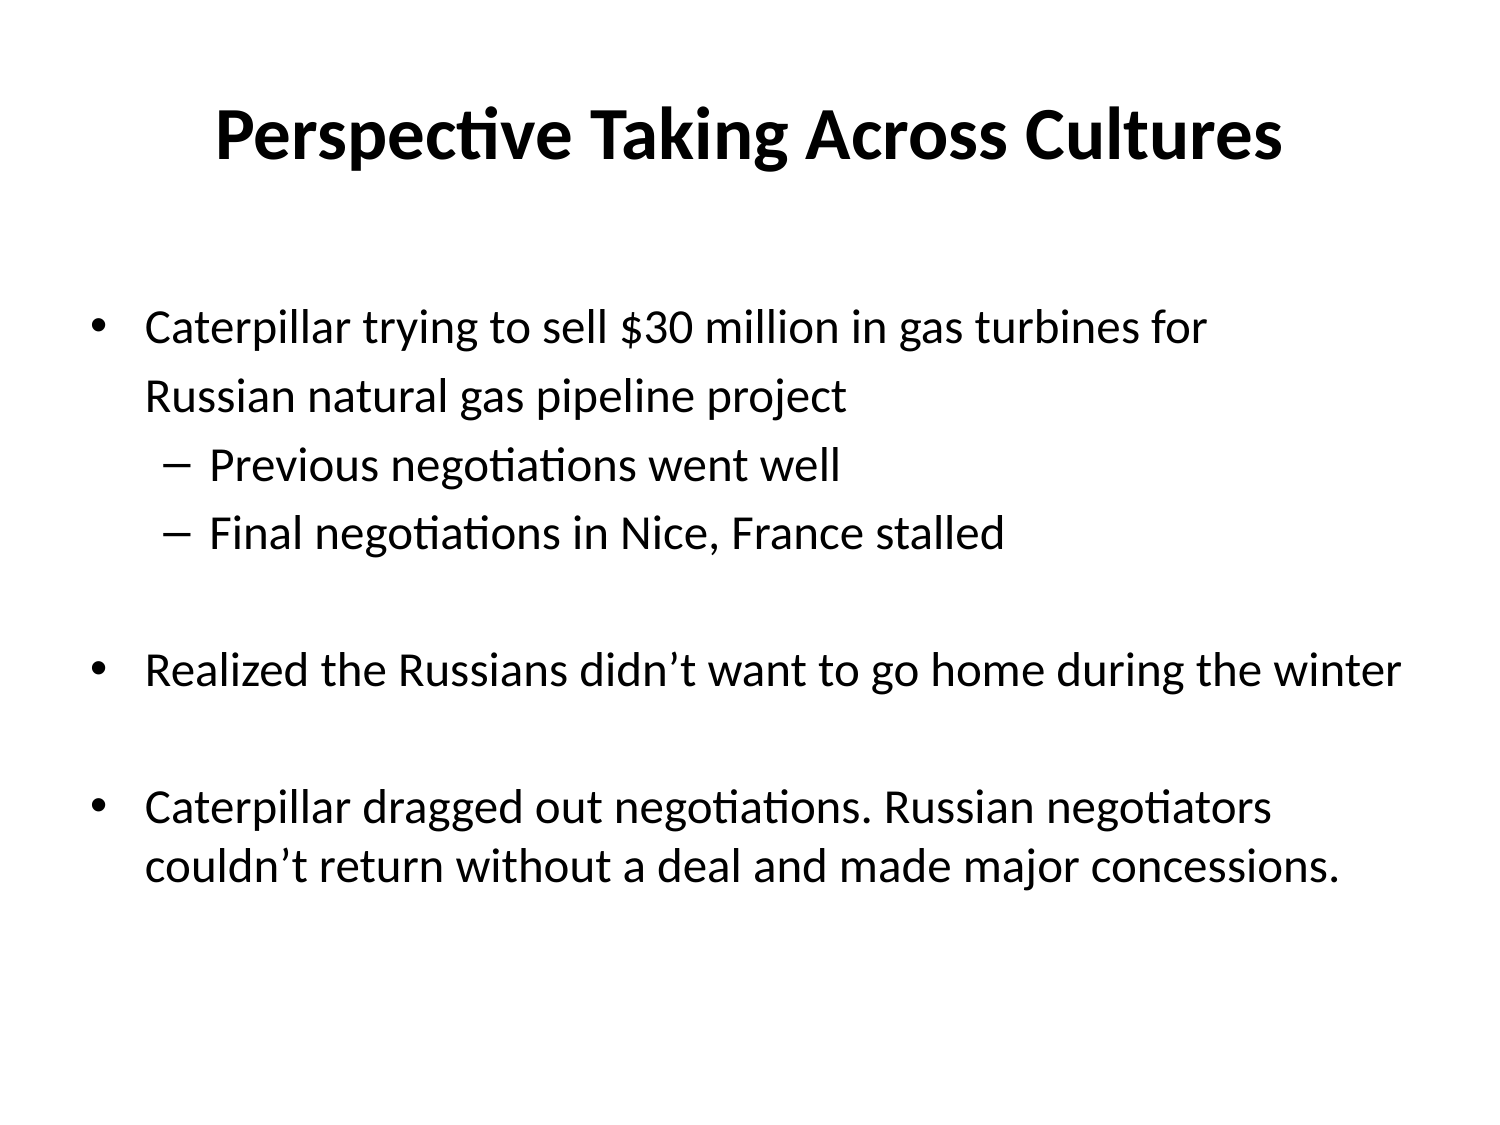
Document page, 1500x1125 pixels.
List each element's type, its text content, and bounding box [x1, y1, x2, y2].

text_box Caterpillar trying to sell $30 million in gas turbines for Russian natural gas pipeline project Previous negotiations went well Final negotiations in Nice, France stalled Realized the Russians didn’t want to go home during the winter Caterpillar dragged out negotiations. Russian negotiators couldn’t return without a deal and made major concessions. [74, 287, 1425, 1022]
title Perspective Taking Across Cultures [75, 35, 1425, 224]
